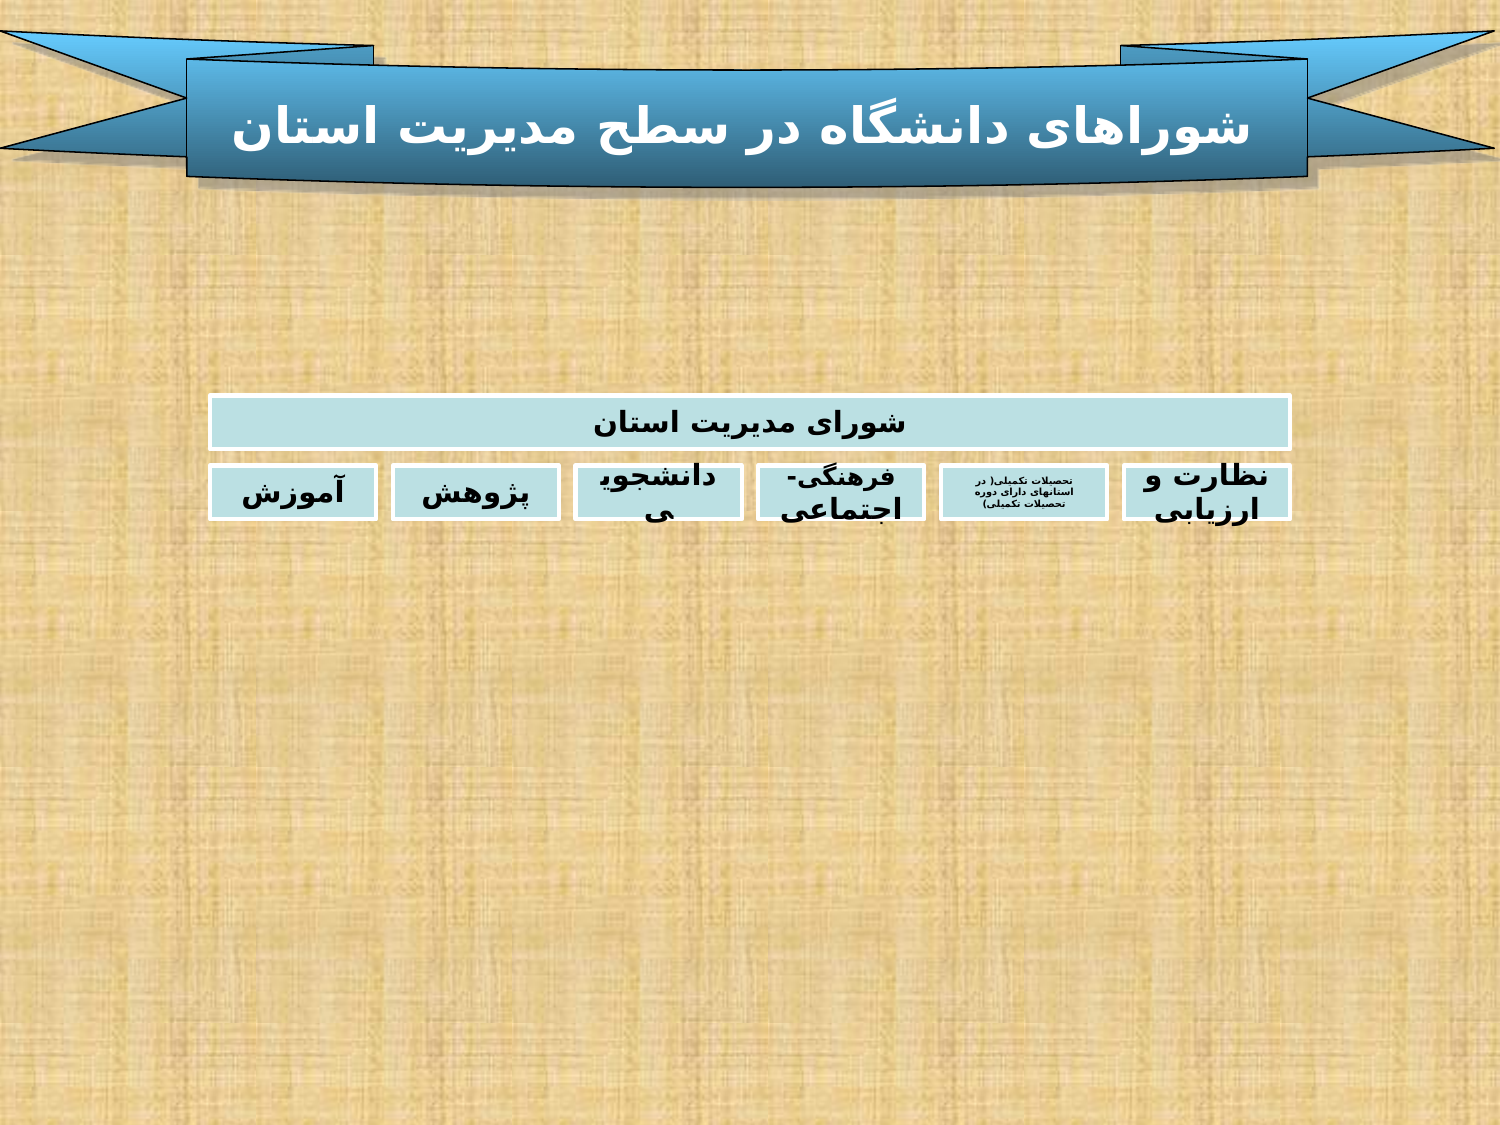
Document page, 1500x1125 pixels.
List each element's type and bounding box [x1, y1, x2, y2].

text_box [74, 395, 1426, 730]
text_box [0, 0, 1500, 1125]
